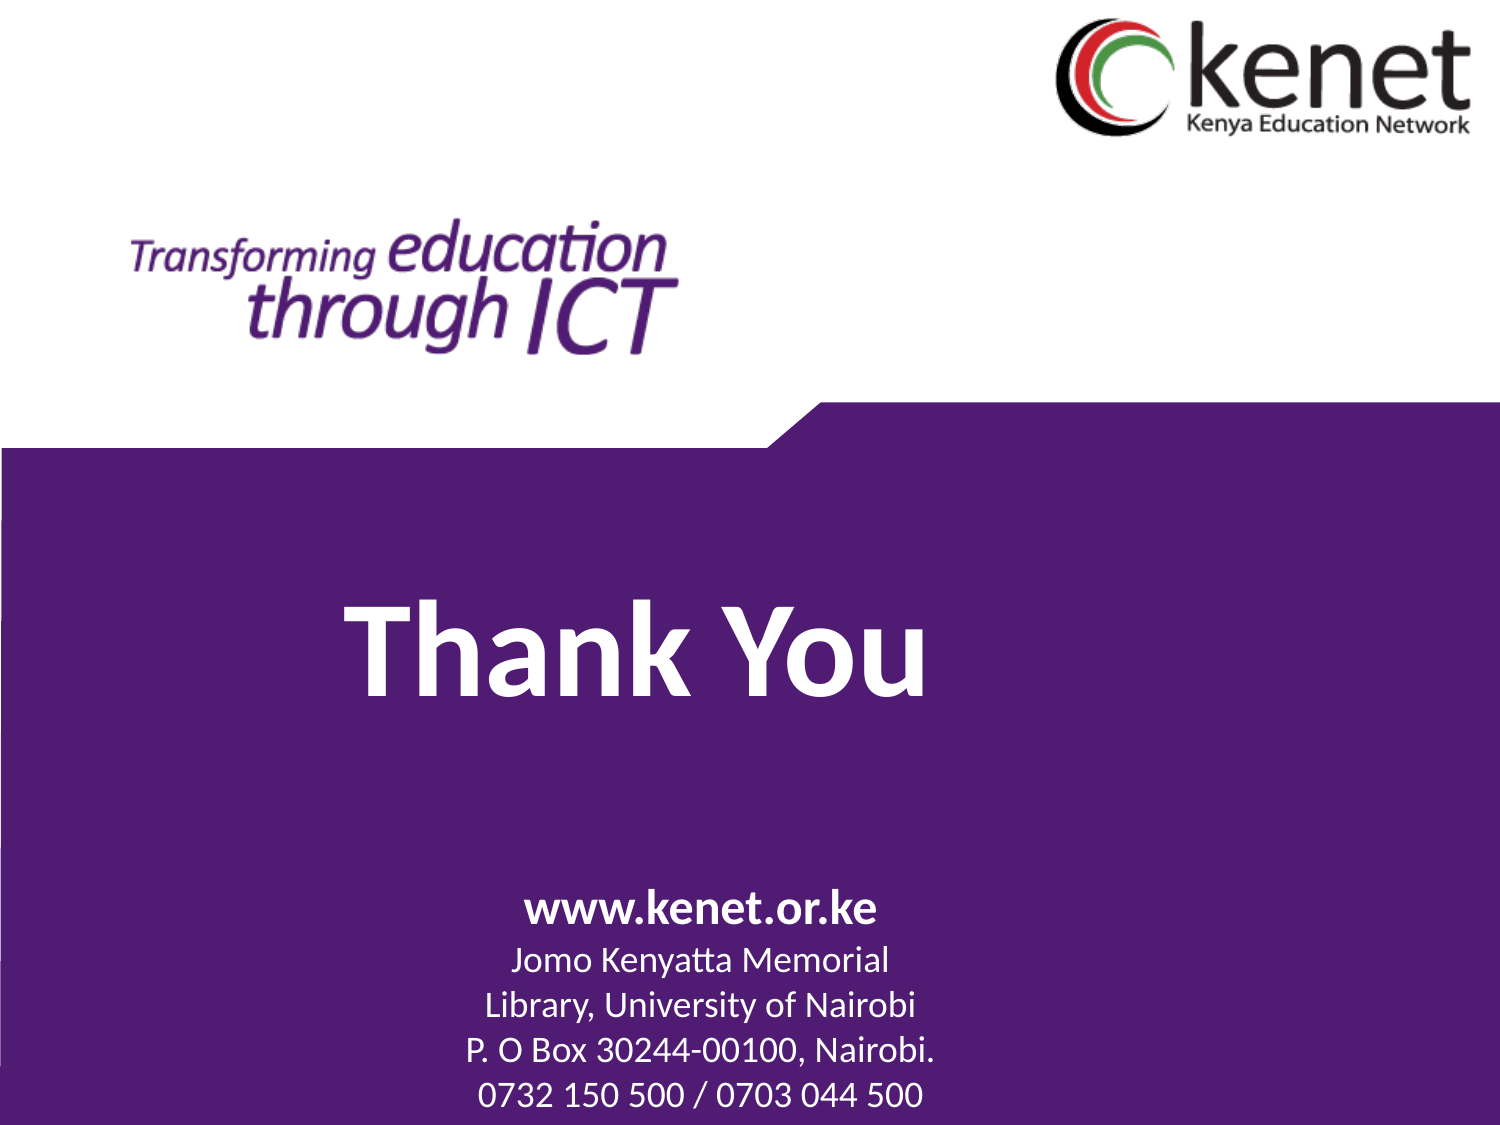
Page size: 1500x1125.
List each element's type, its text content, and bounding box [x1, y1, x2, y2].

text_box Thank You [0, 520, 1275, 762]
text_box www.kenet.or.ke Jomo Kenyatta Memorial Library, University of Nairobi P. O Box 30244-00100, Nairobi. 0732 150 500 / 0703 044 500 [175, 867, 1226, 1114]
text_box [0, 402, 1500, 1125]
picture [128, 210, 684, 360]
picture [1054, 0, 1477, 143]
